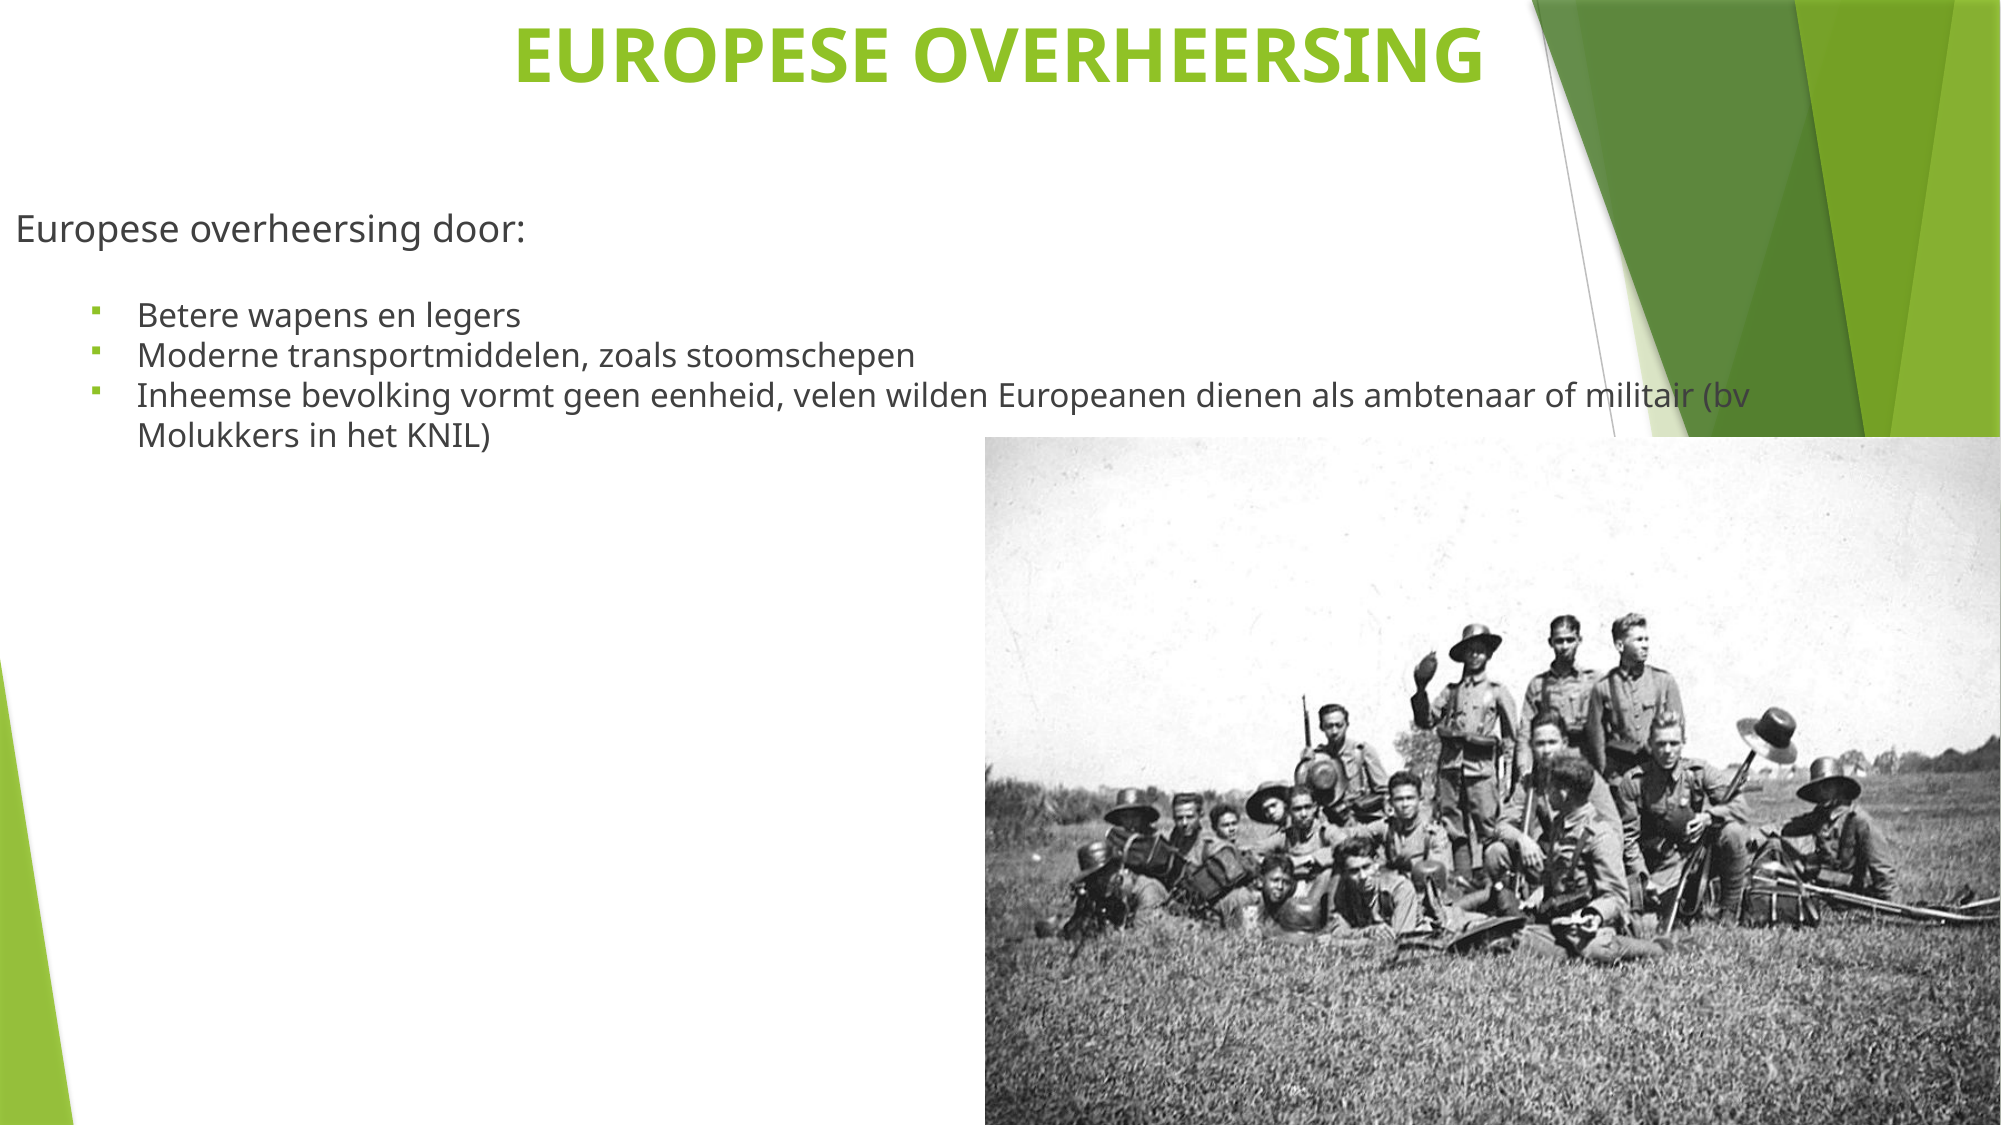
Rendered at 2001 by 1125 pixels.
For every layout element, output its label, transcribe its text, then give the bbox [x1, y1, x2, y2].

list Europese overheersing door: Betere wapens en legers Moderne transportmiddelen, zoals stoomschepen Inheemse bevolking vormt geen eenheid, velen wilden Europeanen dienen als ambtenaar of militair (bv Molukkers in het KNIL) [0, 197, 1863, 1014]
picture [984, 437, 2000, 1125]
title EUROPESE OVERHEERSING [137, 0, 1863, 197]
